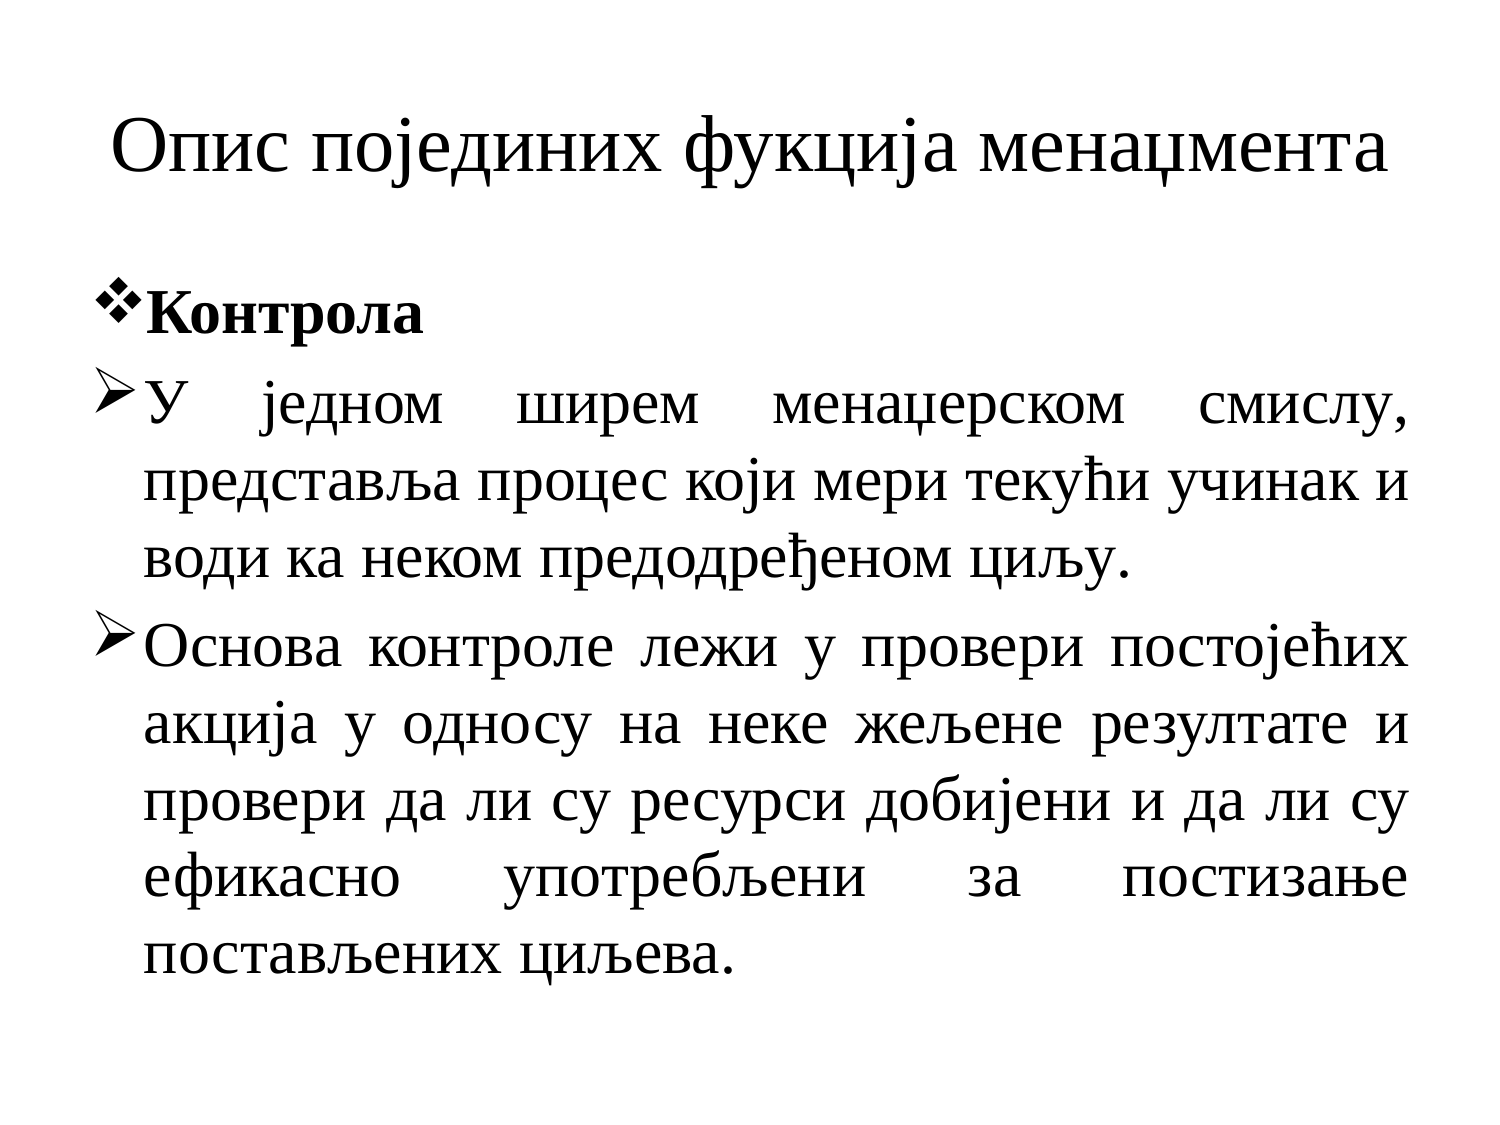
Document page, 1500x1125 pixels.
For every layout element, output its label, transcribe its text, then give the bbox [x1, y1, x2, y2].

title Опис појединих фукција менаџмента [75, 45, 1425, 233]
list Контрола У једном ширем менаџерском смислу, представља процес који мери текући учинак и води ка неком предодређеном циљу. Основа контроле лежи у провери постојећих акција у односу на неке жељене резултате и провери да ли су ресурси добијени и да ли су ефикасно употребљени за постизање постављених циљева. [75, 262, 1425, 1005]
